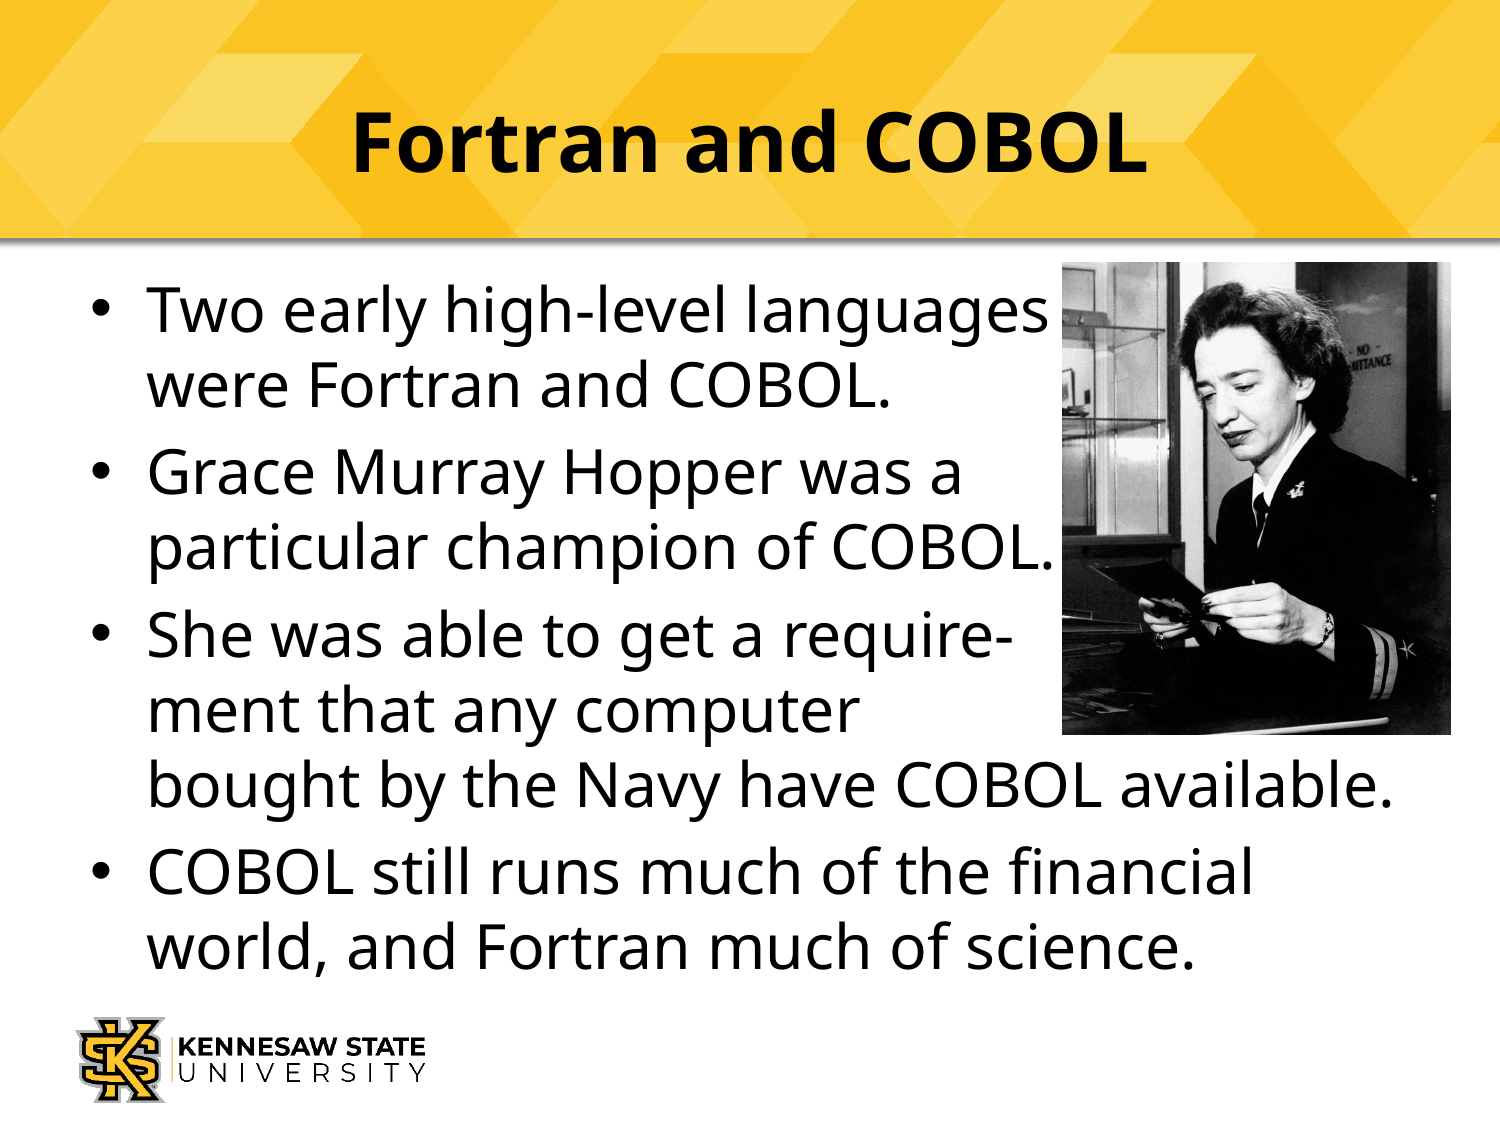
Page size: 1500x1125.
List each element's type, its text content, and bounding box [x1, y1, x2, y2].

list Two early high-level languages were Fortran and COBOL. Grace Murray Hopper was a particular champion of COBOL. She was able to get a require- ment that any computer bought by the Navy have COBOL available. COBOL still runs much of the financial world, and Fortran much of science. [75, 262, 1425, 1005]
picture [1062, 262, 1451, 735]
picture [75, 1017, 425, 1103]
title Fortran and COBOL [75, 45, 1425, 233]
picture [0, 0, 1500, 251]
